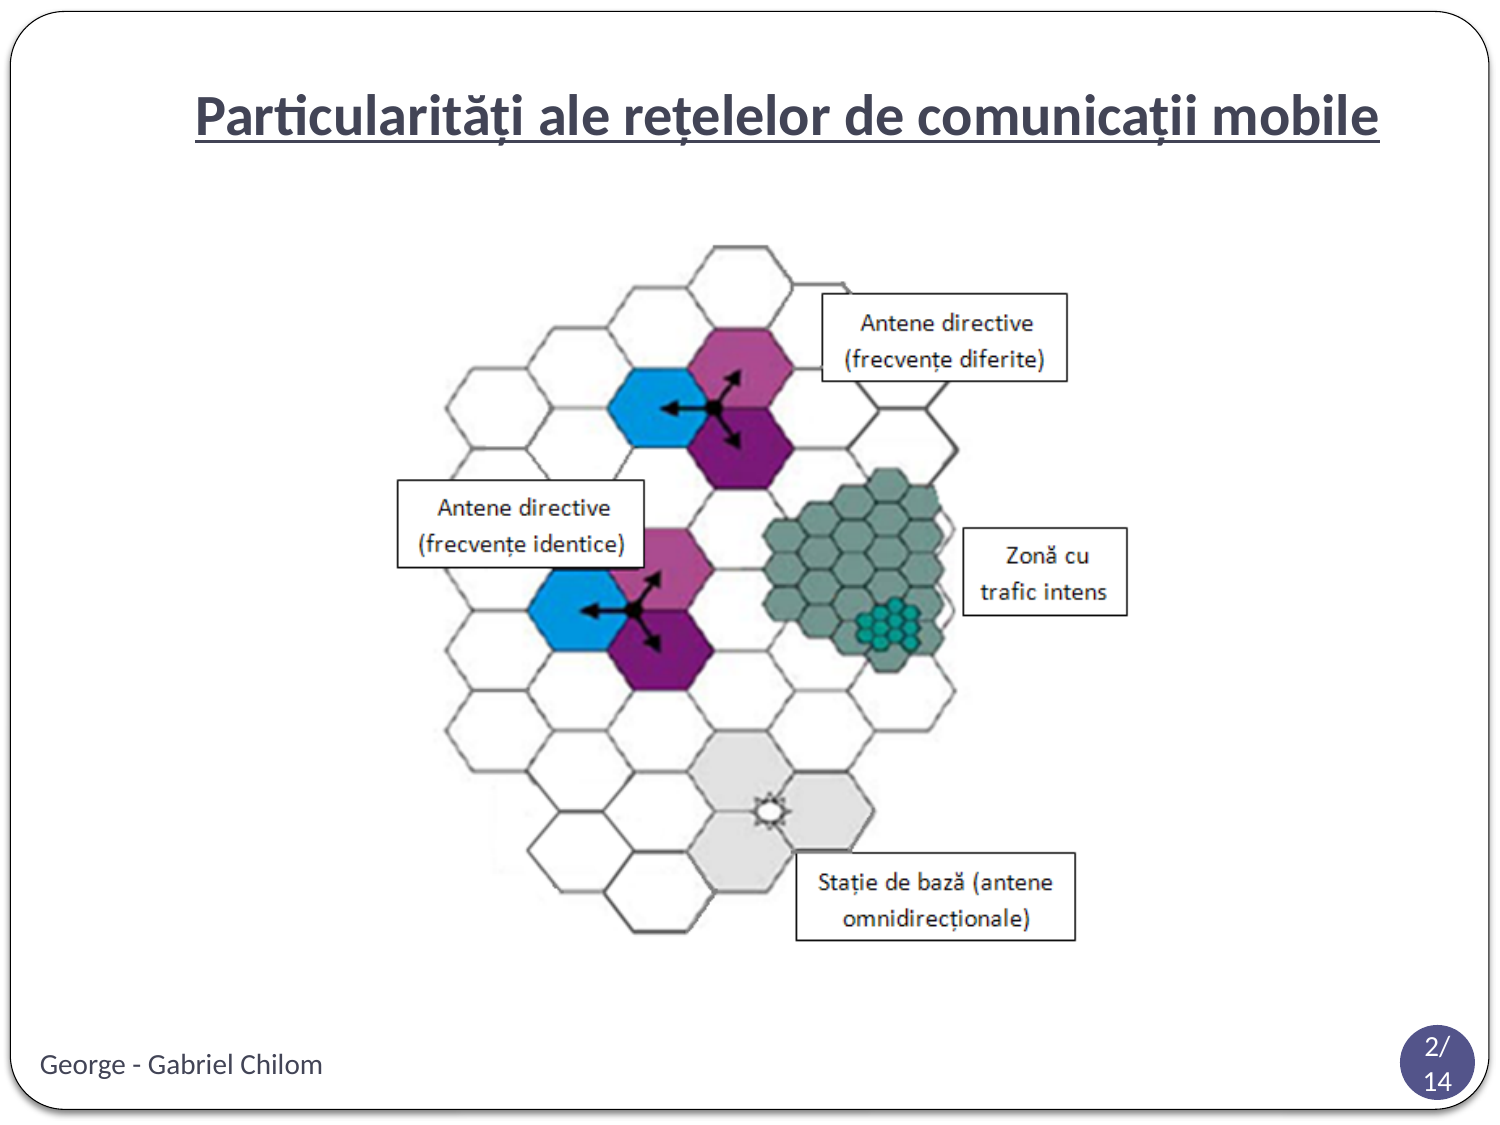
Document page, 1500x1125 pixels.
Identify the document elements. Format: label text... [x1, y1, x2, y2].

title Particularităţi ale reţelelor de comunicaţii mobile [149, 37, 1426, 163]
slide_number 2/14 [1399, 1024, 1475, 1100]
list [381, 224, 1167, 963]
footer George - Gabriel Chilom [24, 1025, 675, 1100]
